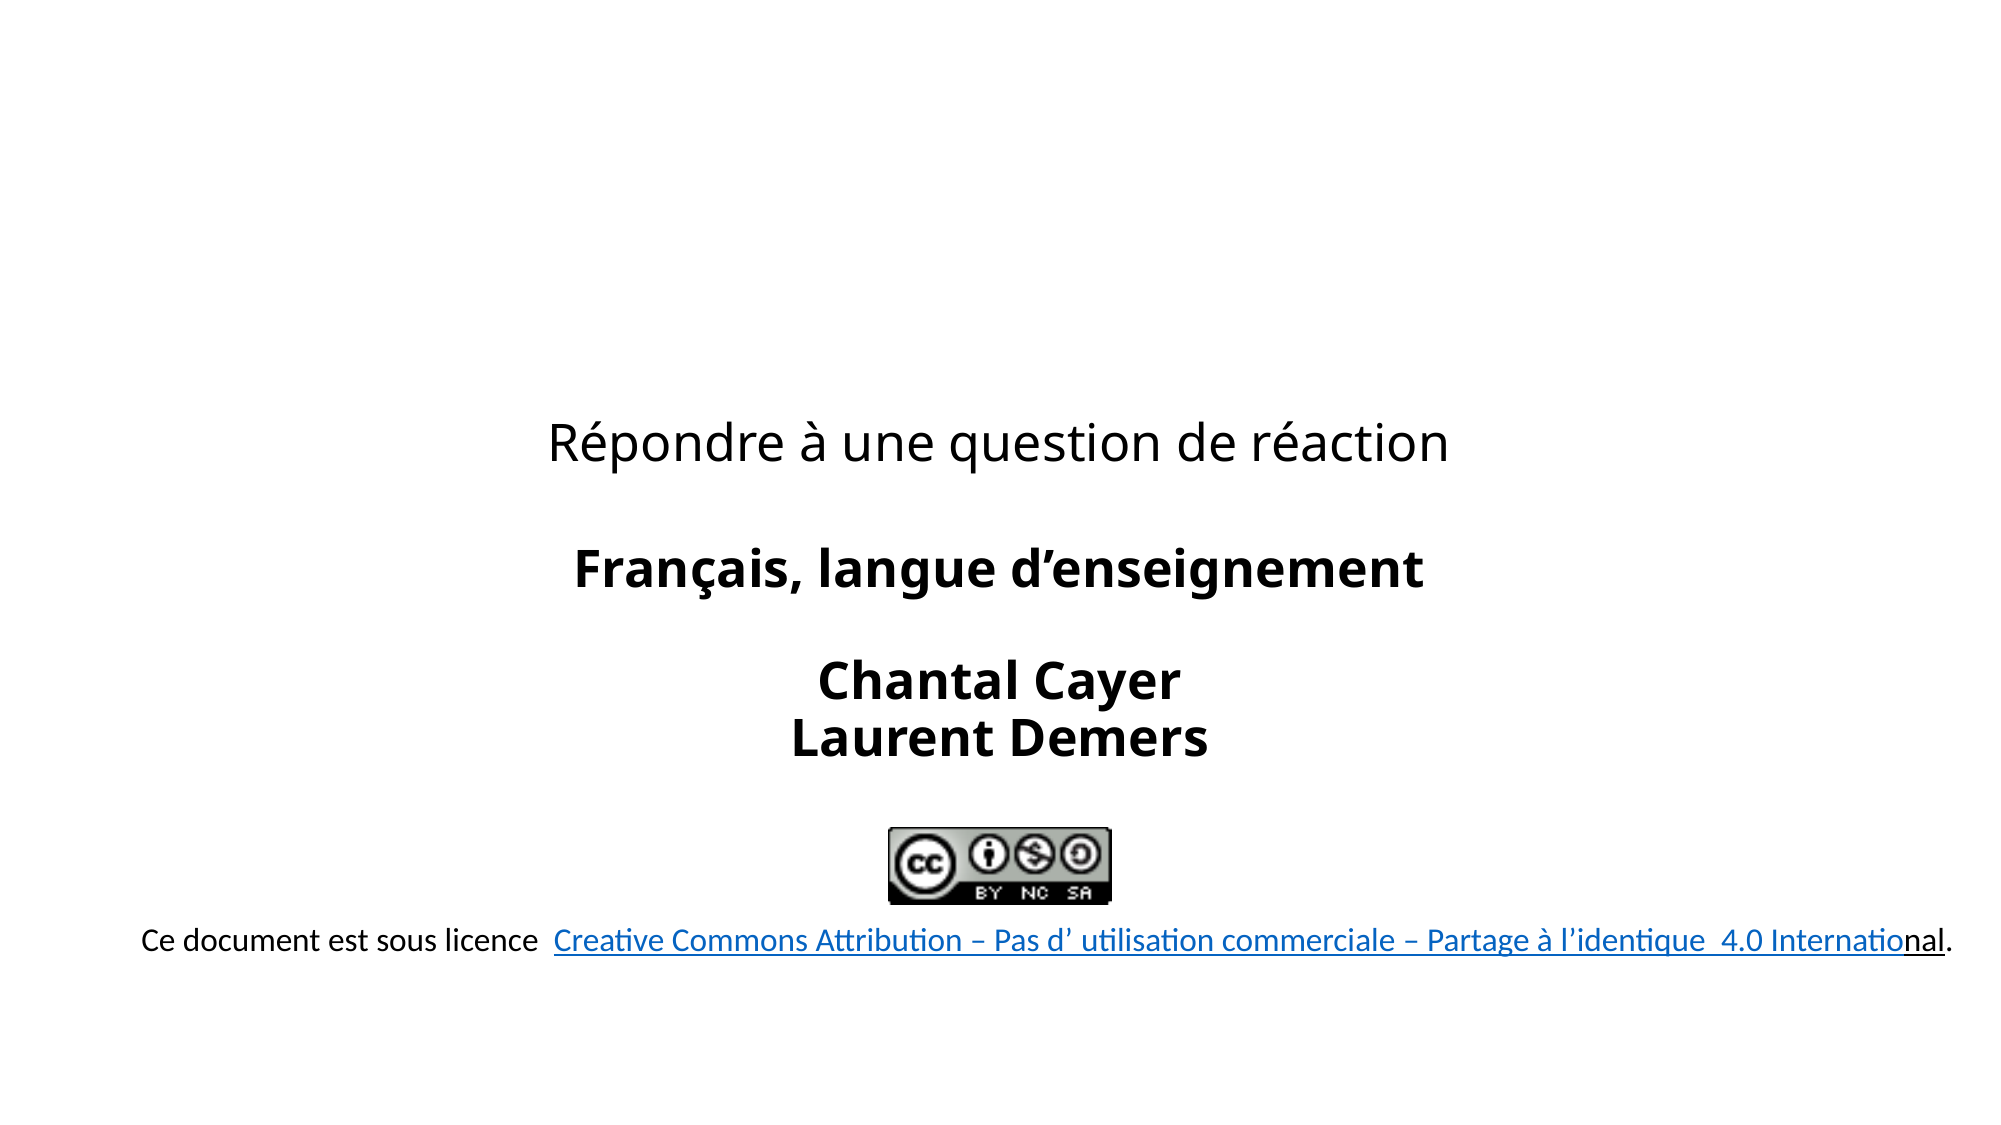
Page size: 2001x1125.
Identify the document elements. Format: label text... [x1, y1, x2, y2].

title Répondre à une question de réaction Français, langue d’enseignement Chantal Cayer Laurent Demers [144, 405, 1855, 775]
text_box Ce document est sous licence Creative Commons Attribution – Pas d’ utilisation commerciale – Partage à l’identique 4.0 International. [126, 911, 2000, 966]
picture [888, 827, 1112, 905]
